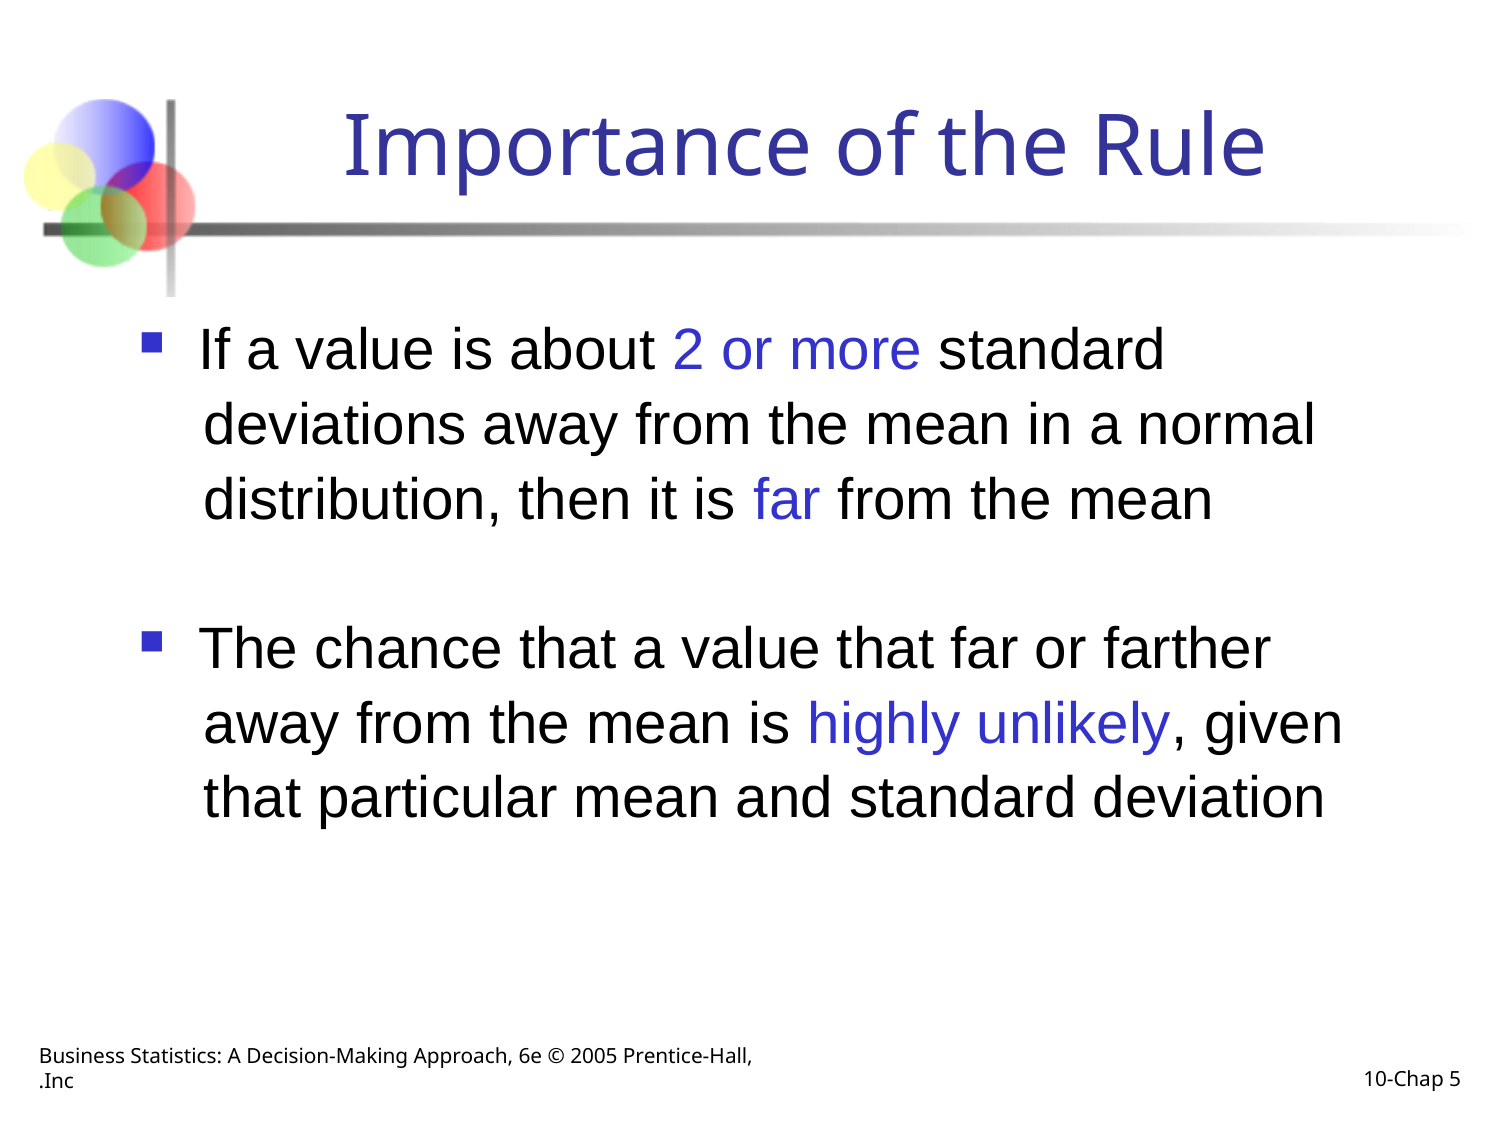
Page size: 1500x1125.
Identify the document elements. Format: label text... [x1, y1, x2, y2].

footer Business Statistics: A Decision-Making Approach, 6e © 2005 Prentice-Hall, Inc. [24, 1050, 788, 1100]
picture [24, 99, 1475, 297]
slide_number Chap 5-10 [1162, 1050, 1475, 1101]
list If a value is about 2 or more standard deviations away from the mean in a normal distribution, then it is far from the mean The chance that a value that far or farther away from the mean is highly unlikely, given that particular mean and standard deviation [125, 312, 1450, 988]
title Importance of the Rule [249, 62, 1363, 200]
